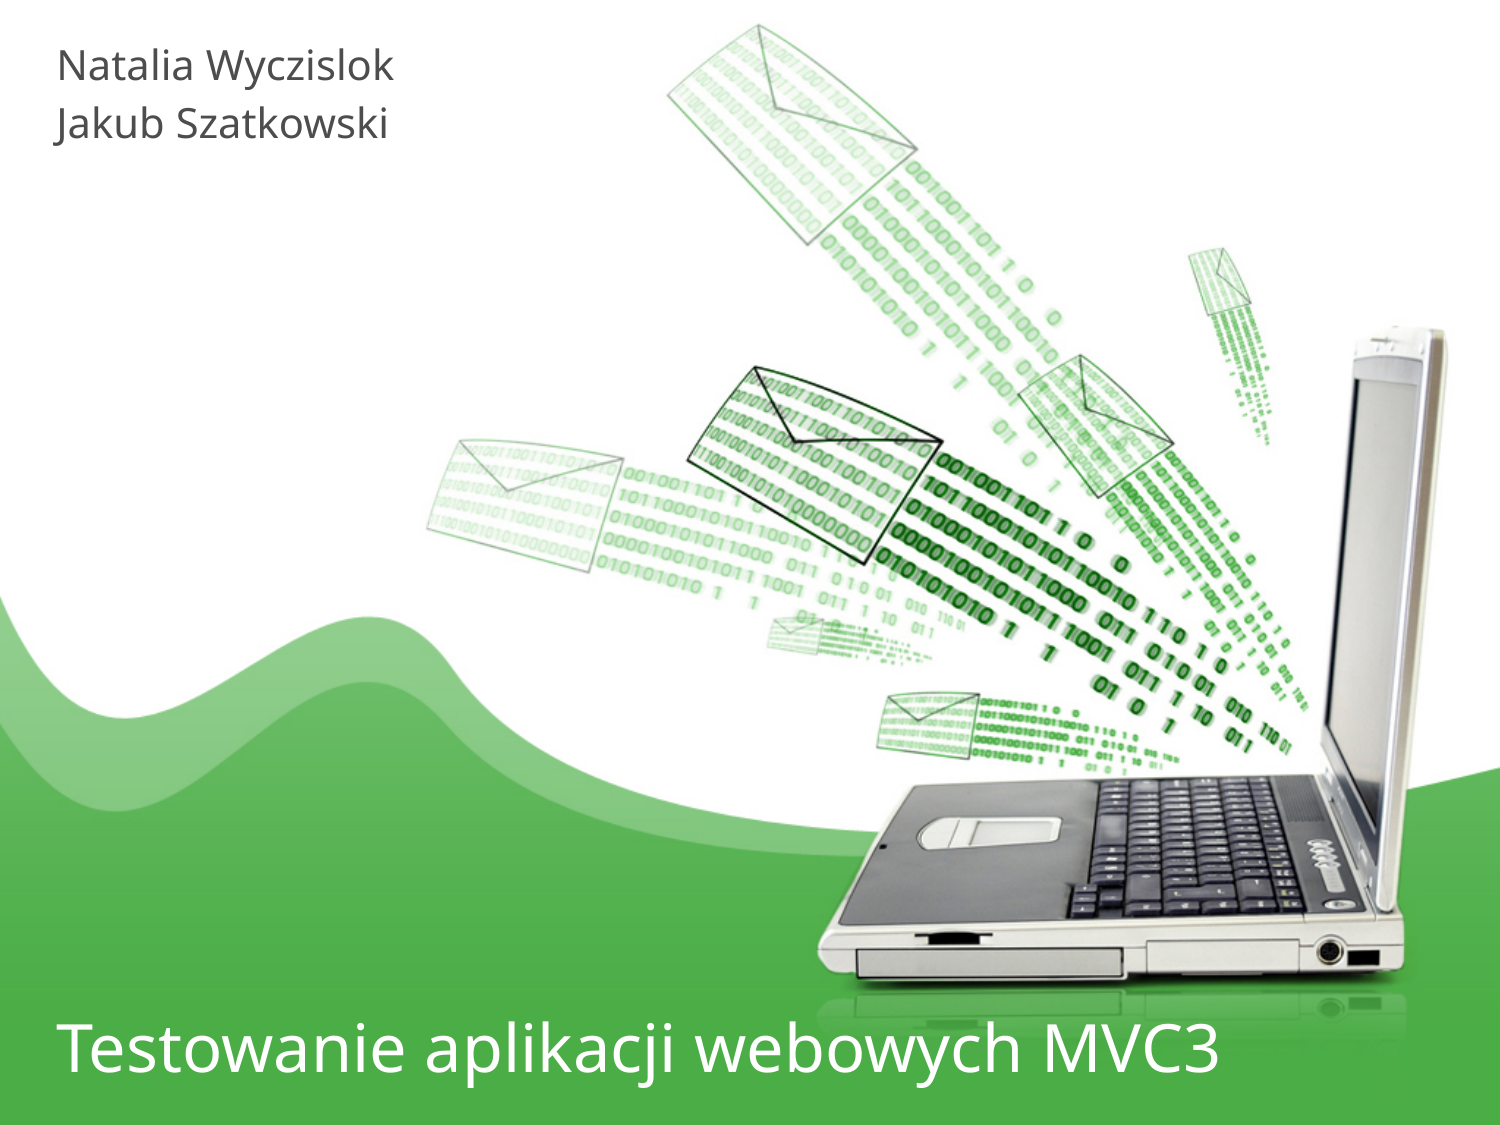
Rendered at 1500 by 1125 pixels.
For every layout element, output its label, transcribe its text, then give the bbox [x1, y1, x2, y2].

picture [0, 0, 1500, 1125]
title Testowanie aplikacji webowych MVC3 [41, 987, 1317, 1104]
subtitle Natalia Wyczislok Jakub Szatkowski [41, 30, 502, 161]
